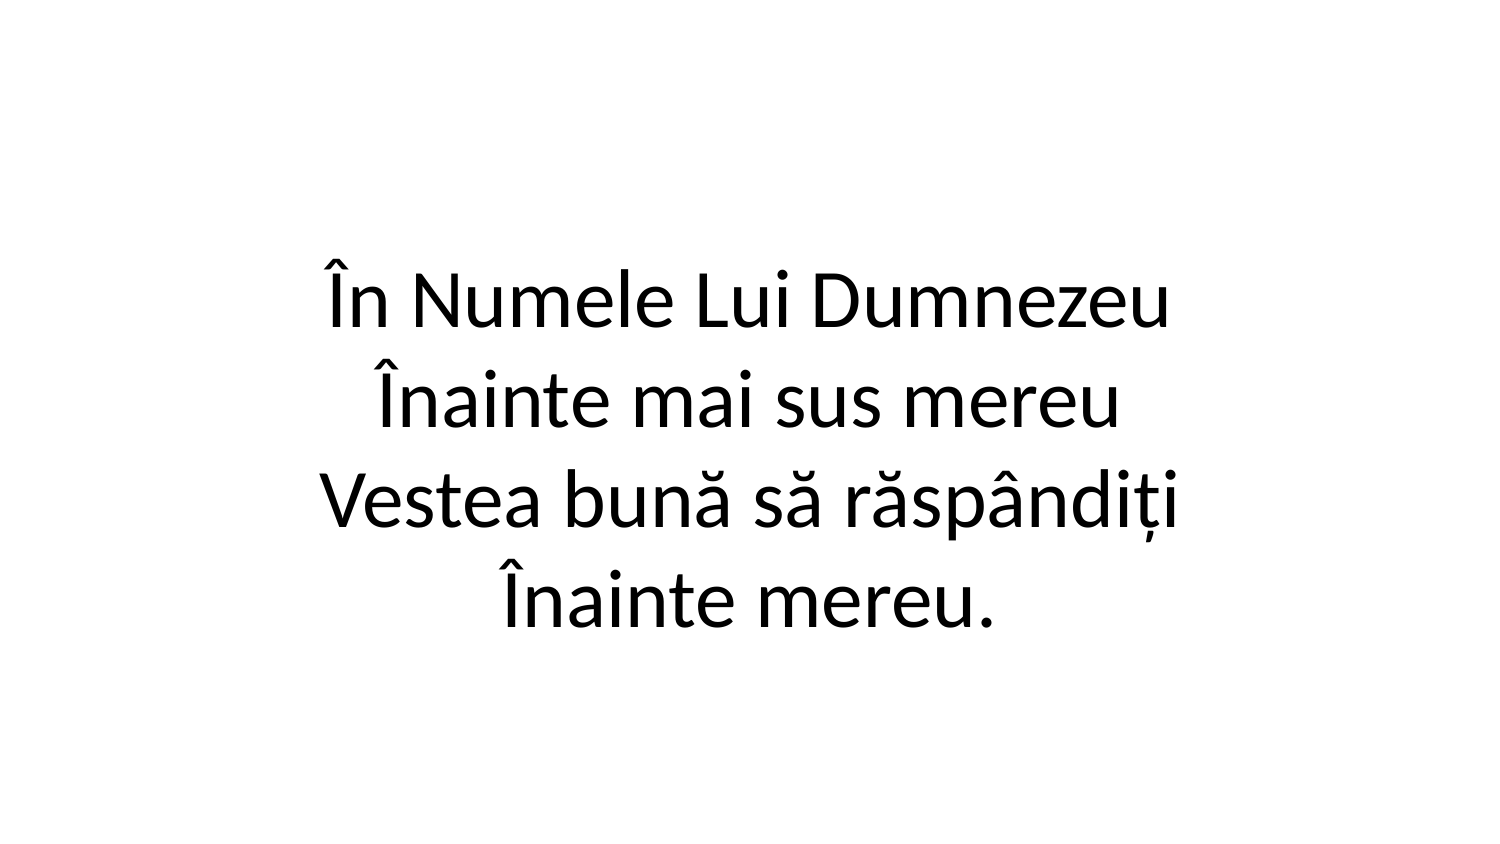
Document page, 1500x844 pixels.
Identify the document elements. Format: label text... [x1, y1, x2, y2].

text_box În Numele Lui Dumnezeu Înainte mai sus mereu Vestea bună să răspândiți Înainte mereu. [304, 192, 1196, 652]
